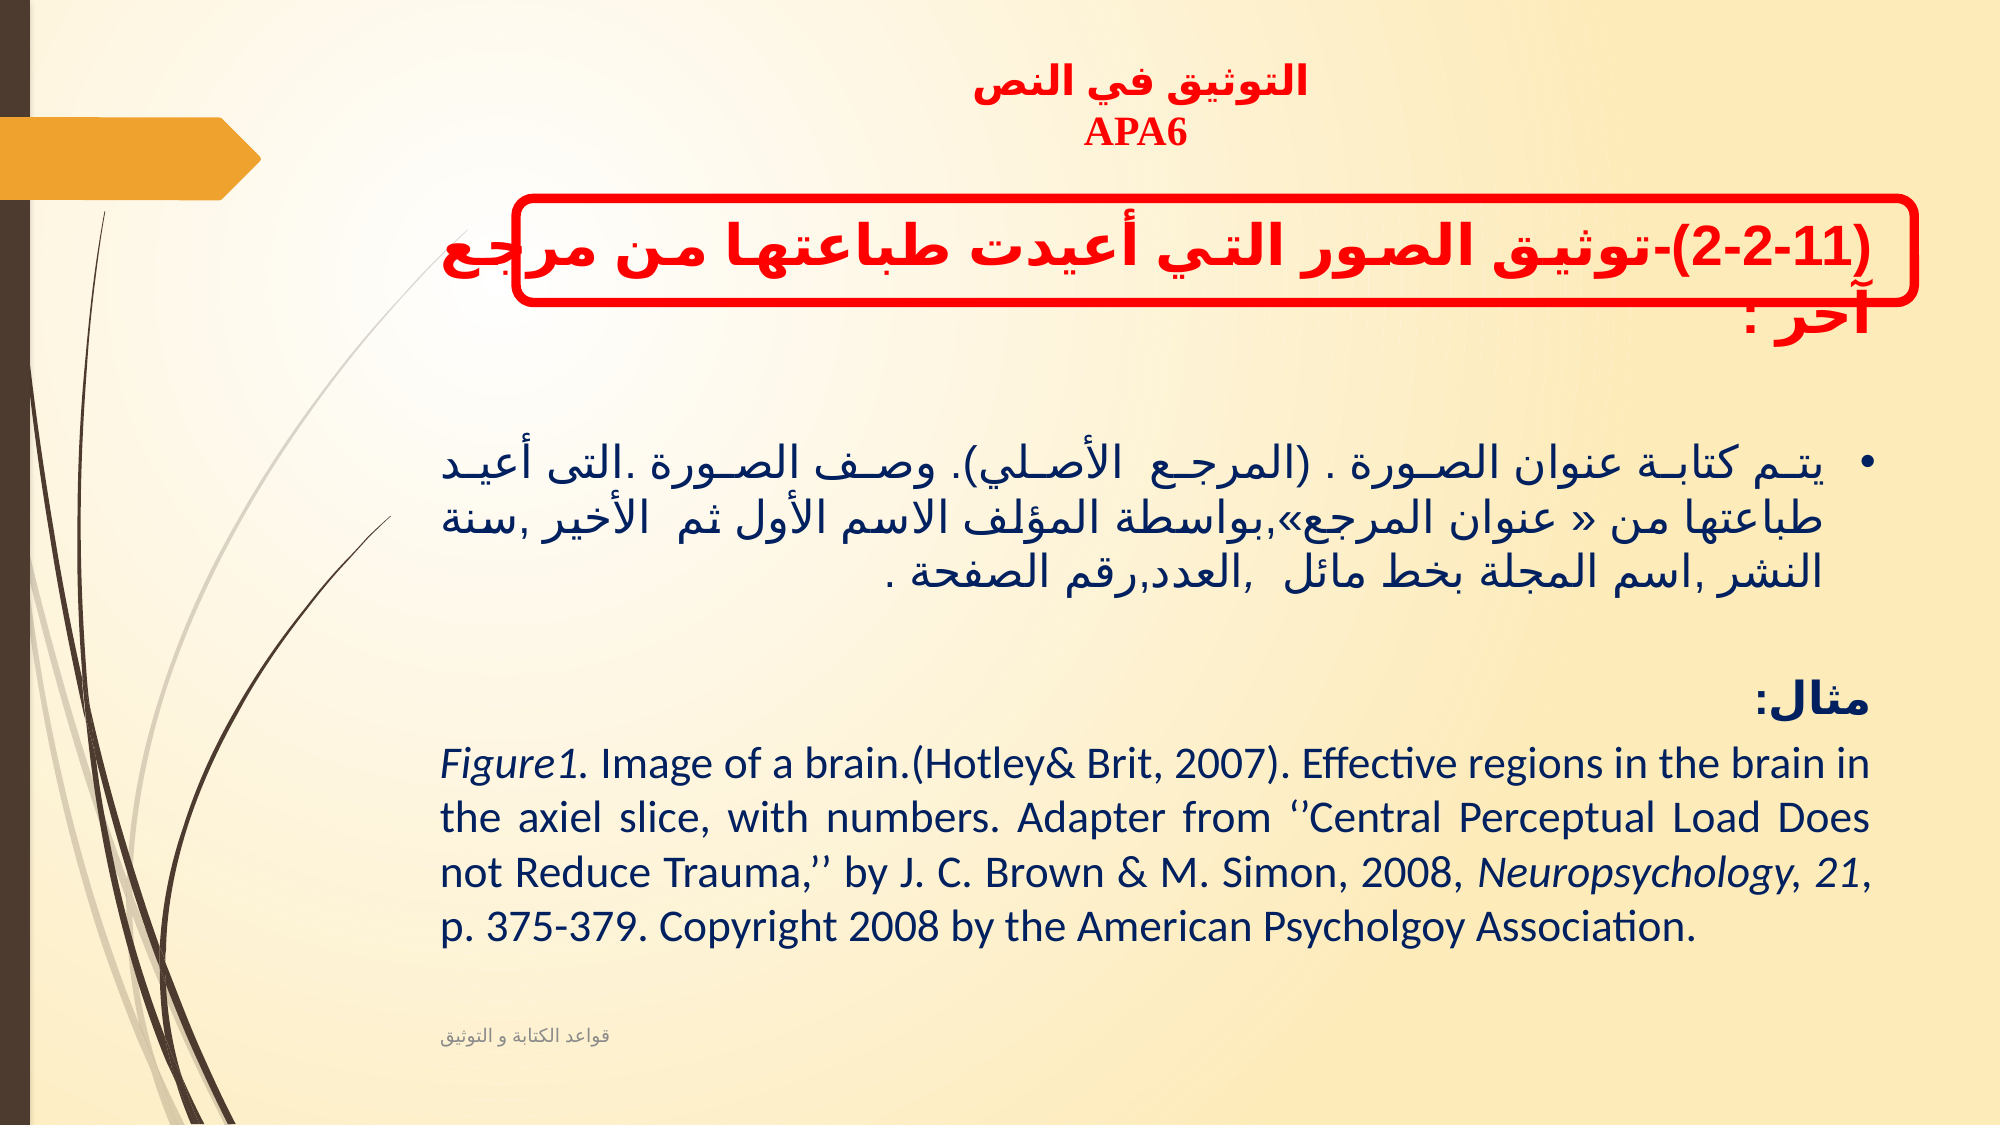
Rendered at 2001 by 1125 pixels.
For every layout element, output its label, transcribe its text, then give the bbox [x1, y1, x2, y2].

text_box [514, 197, 1916, 304]
footer قواعد الكتابة و التوثيق [424, 1006, 1675, 1067]
list (2-2-11)-توثيق الصور التي أعيدت طباعتها من مرجع آخر : يتم كتابة عنوان الصورة . (المرجع الأصلي). وصف الصورة .التى أعيد طباعتها من « عنوان المرجع»,بواسطة المؤلف الاسم الأول ثم الأخير ,سنة النشر ,اسم المجلة بخط مائل ,العدد,رقم الصفحة . مثال: Figure1. Image of a brain.(Hotley& Brit, 2007). Effective regions in the brain in the axiel slice, with numbers. Adapter from ‘’Central Perceptual Load Does not Reduce Trauma,’’ by J. C. Brown & M. Simon, 2008, Neuropsychology, 21, p. 375-379. Copyright 2008 by the American Psycholgoy Association. [424, 200, 1888, 970]
title التوثيق في النص APA6 [405, 46, 1867, 171]
